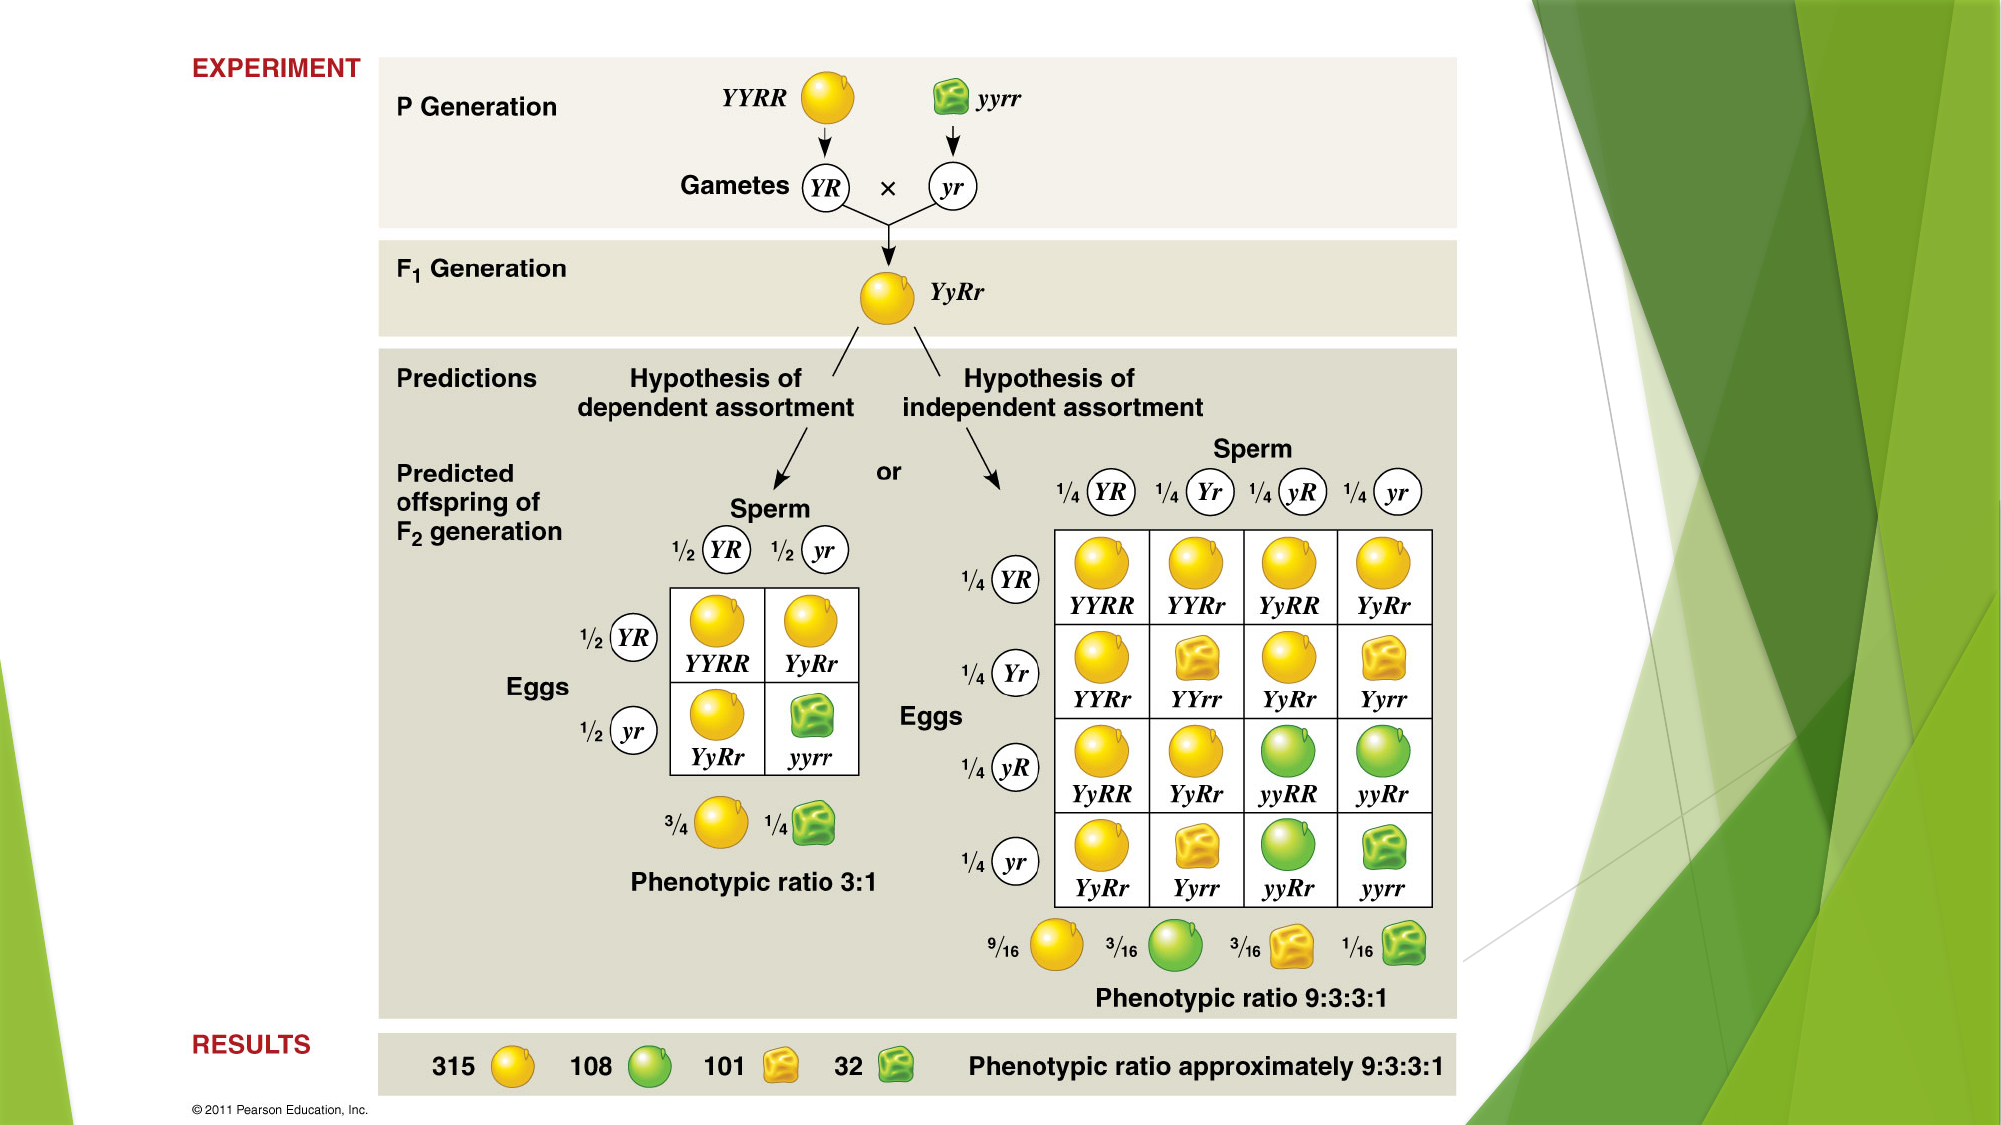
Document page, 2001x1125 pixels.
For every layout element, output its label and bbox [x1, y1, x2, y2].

picture [185, 49, 1463, 1125]
